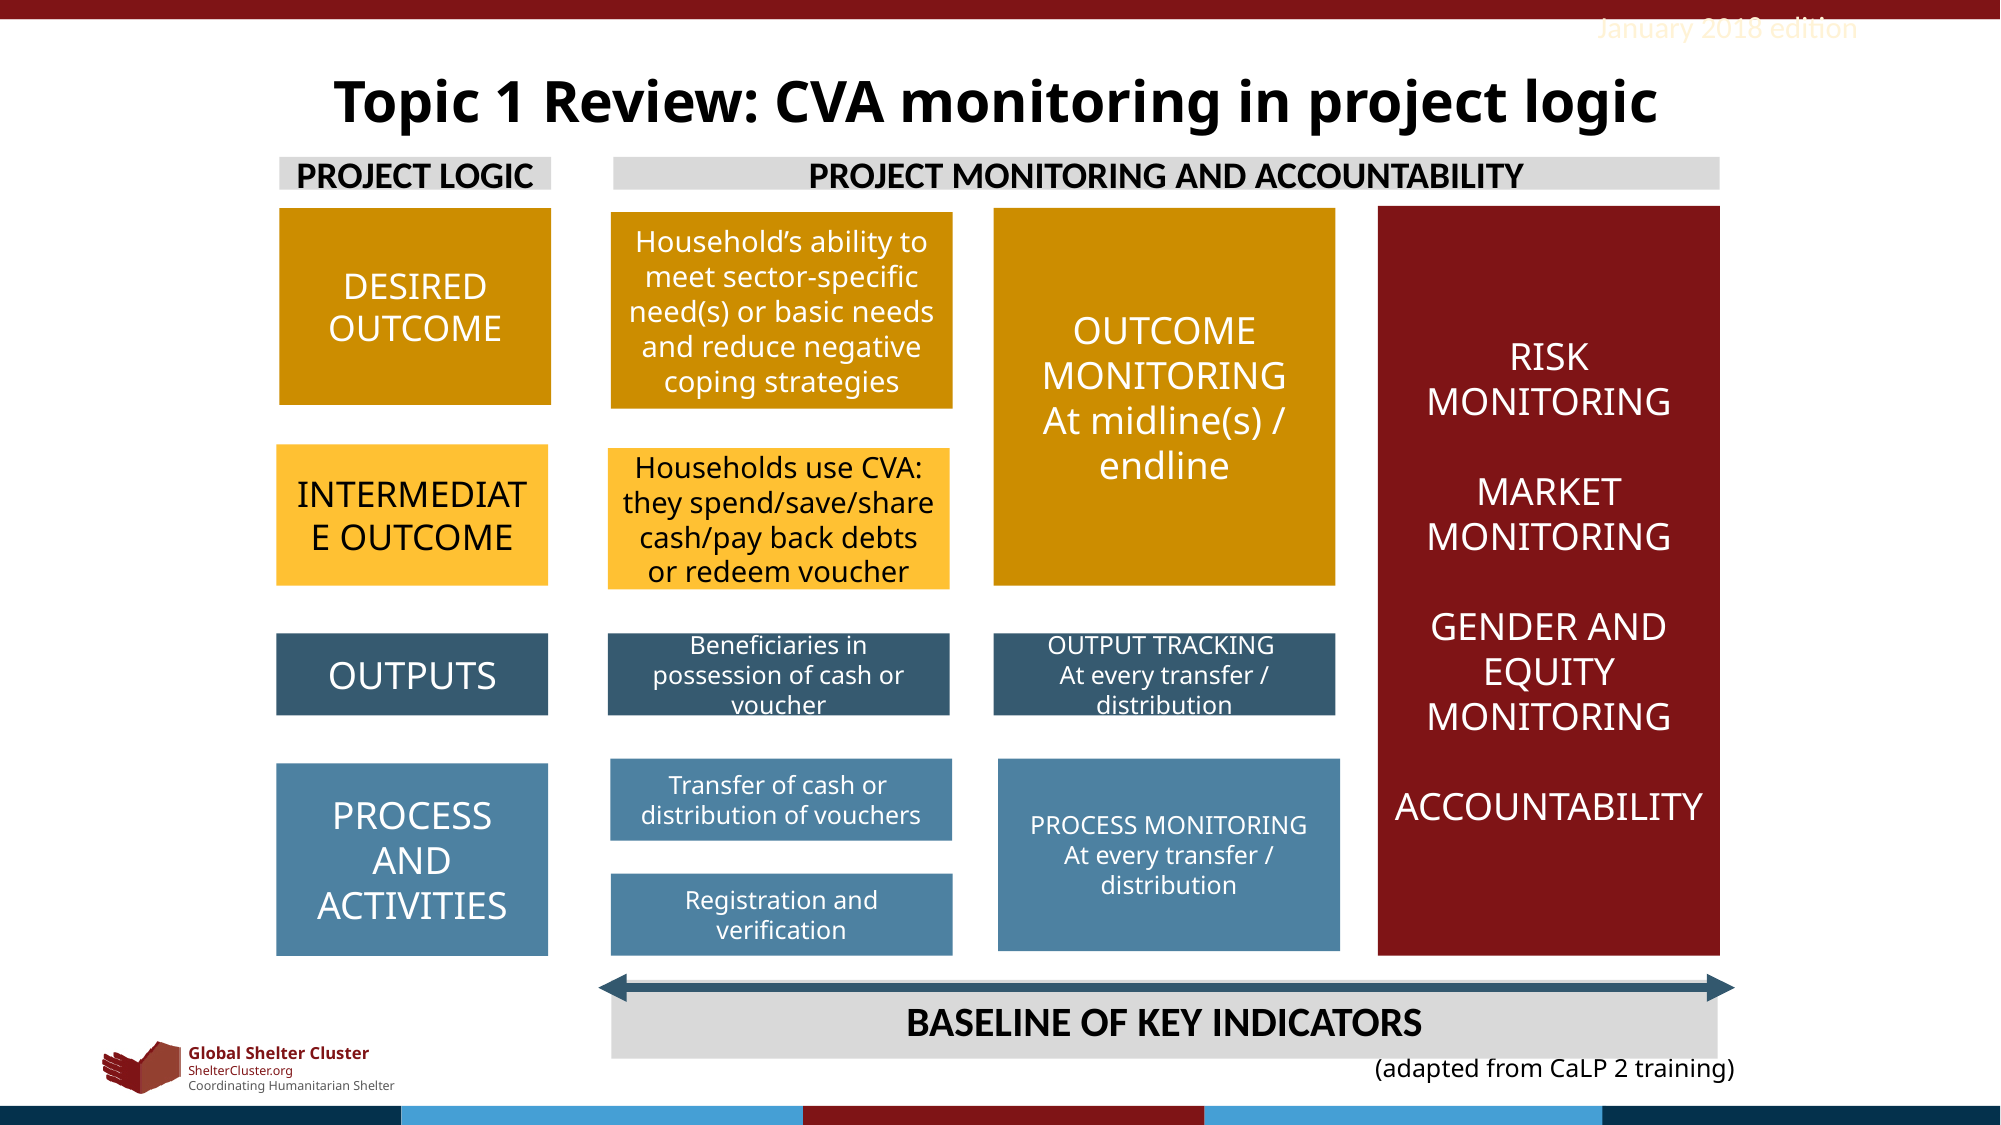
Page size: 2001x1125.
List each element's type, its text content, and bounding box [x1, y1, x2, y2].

text_box DESIRED OUTCOME [277, 206, 553, 407]
text_box Beneficiaries in possession of cash or voucher [606, 631, 952, 718]
text_box PROCESS MONITORING At every transfer / distribution [996, 756, 1342, 953]
text_box Transfer of cash or distribution of vouchers [608, 756, 954, 843]
text_box PROJECT MONITORING AND ACCOUNTABILITY [611, 155, 1722, 192]
text_box BASELINE OF KEY INDICATORS [609, 997, 1720, 1061]
text_box RISK MONITORING MARKET MONITORING GENDER AND EQUITY MONITORING ACCOUNTABILITY [1376, 204, 1722, 958]
text_box Registration and verification [609, 872, 955, 958]
text_box Household’s ability to meet sector-specific need(s) or basic needs and reduce negative coping strategies [609, 210, 955, 411]
text_box Households use CVA: they spend/save/share cash/pay back debts or redeem voucher [606, 446, 952, 592]
text_box PROCESS AND ACTIVITIES [274, 761, 550, 958]
text_box (adapted from CaLP 2 training) [1360, 1044, 1750, 1090]
text_box OUTPUT TRACKING At every transfer / distribution [991, 631, 1337, 718]
text_box PROJECT LOGIC [277, 155, 553, 192]
text_box OUTPUTS [274, 631, 550, 718]
text_box BASELINE OF KEY INDICATORS [627, 978, 1706, 983]
text_box INTERMEDIATE OUTCOME [274, 442, 550, 588]
text_box OUTCOME MONITORING At midline(s) / endline [991, 206, 1337, 588]
title Topic 1 Review: CVA monitoring in project logic [272, 57, 1720, 142]
picture [102, 1041, 181, 1094]
